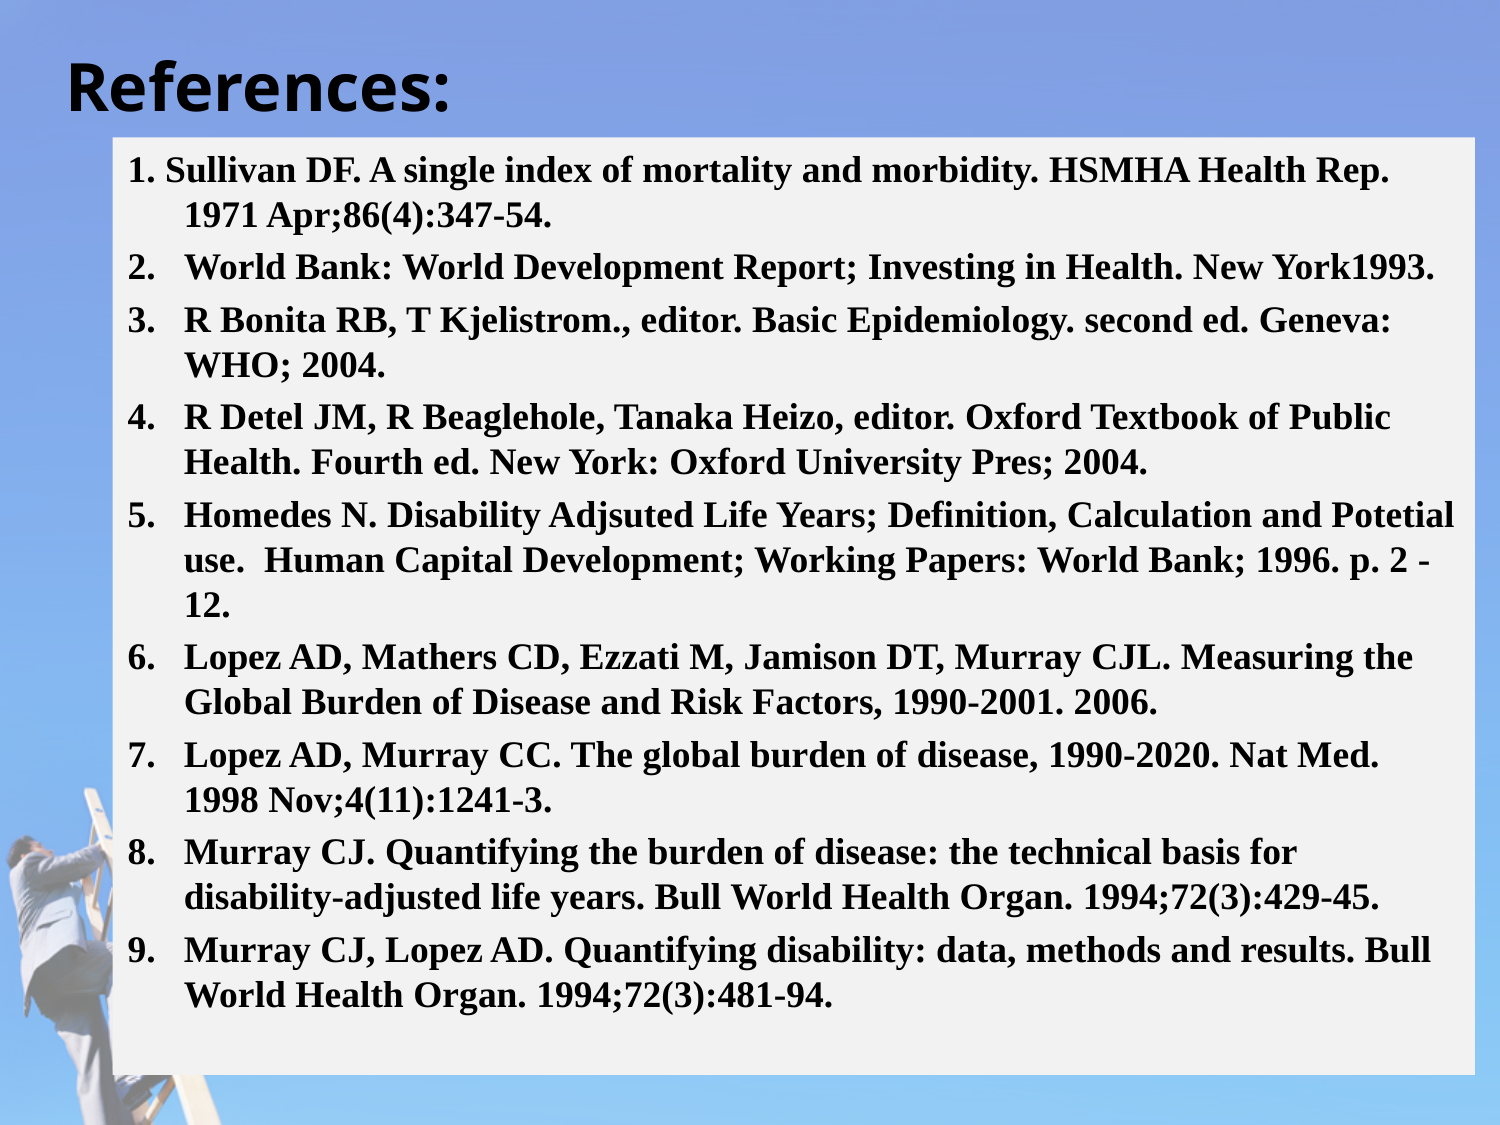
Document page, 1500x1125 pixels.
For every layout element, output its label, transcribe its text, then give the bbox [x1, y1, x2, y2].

title References: [49, 44, 1426, 126]
list 1. Sullivan DF. A single index of mortality and morbidity. HSMHA Health Rep. 1971 Apr;86(4):347-54. 2. World Bank: World Development Report; Investing in Health. New York1993. 3. R Bonita RB, T Kjelistrom., editor. Basic Epidemiology. second ed. Geneva: WHO; 2004. 4. R Detel JM, R Beaglehole, Tanaka Heizo, editor. Oxford Textbook of Public Health. Fourth ed. New York: Oxford University Pres; 2004. 5. Homedes N. Disability Adjsuted Life Years; Definition, Calculation and Potetial use. Human Capital Development; Working Papers: World Bank; 1996. p. 2 -12. 6. Lopez AD, Mathers CD, Ezzati M, Jamison DT, Murray CJL. Measuring the Global Burden of Disease and Risk Factors, 1990-2001. 2006. 7. Lopez AD, Murray CC. The global burden of disease, 1990-2020. Nat Med. 1998 Nov;4(11):1241-3. 8. Murray CJ. Quantifying the burden of disease: the technical basis for disability-adjusted life years. Bull World Health Organ. 1994;72(3):429-45. 9. Murray CJ, Lopez AD. Quantifying disability: data, methods and results. Bull World Health Organ. 1994;72(3):481-94. [112, 137, 1476, 1076]
